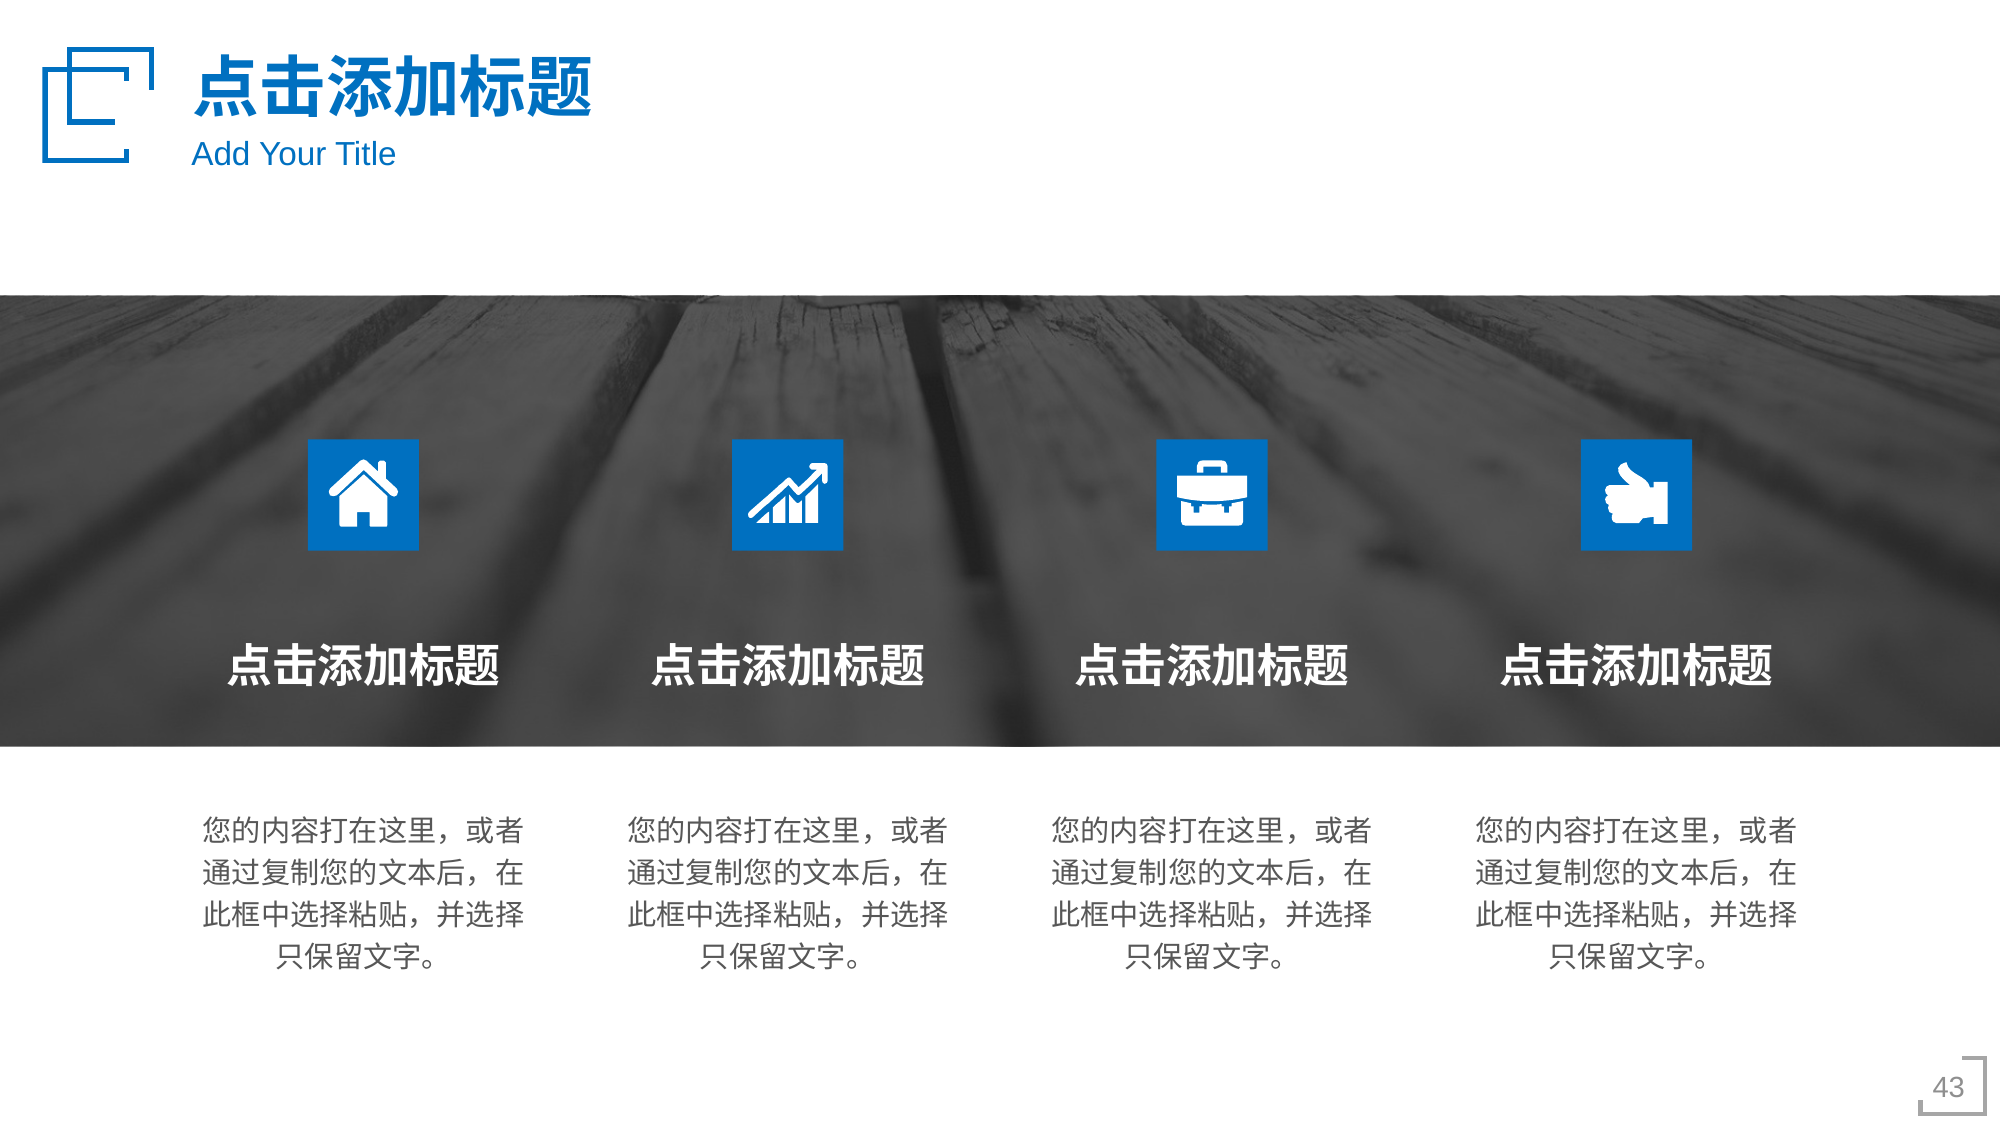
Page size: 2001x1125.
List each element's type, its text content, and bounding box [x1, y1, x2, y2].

text_box [0, 295, 2000, 747]
text_box Add Your Title [176, 124, 555, 180]
text_box 您的内容打在这里，或者通过复制您的文本后，在此框中选择粘贴，并选择只保留文字。 [1451, 797, 1822, 981]
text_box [1580, 439, 1693, 551]
text_box 您的内容打在这里，或者通过复制您的文本后，在此框中选择粘贴，并选择只保留文字。 [178, 797, 549, 981]
text_box 点击添加标题 [1029, 629, 1396, 700]
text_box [307, 439, 420, 551]
text_box 点击添加标题 [1453, 629, 1820, 700]
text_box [1156, 439, 1268, 551]
text_box 点击添加标题 [604, 629, 971, 700]
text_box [732, 439, 844, 551]
text_box 您的内容打在这里，或者通过复制您的文本后，在此框中选择粘贴，并选择只保留文字。 [602, 797, 973, 981]
text_box 您的内容打在这里，或者通过复制您的文本后，在此框中选择粘贴，并选择只保留文字。 [1027, 797, 1397, 981]
text_box 点击添加标题 [180, 629, 547, 700]
text_box 点击添加标题 [177, 36, 609, 132]
